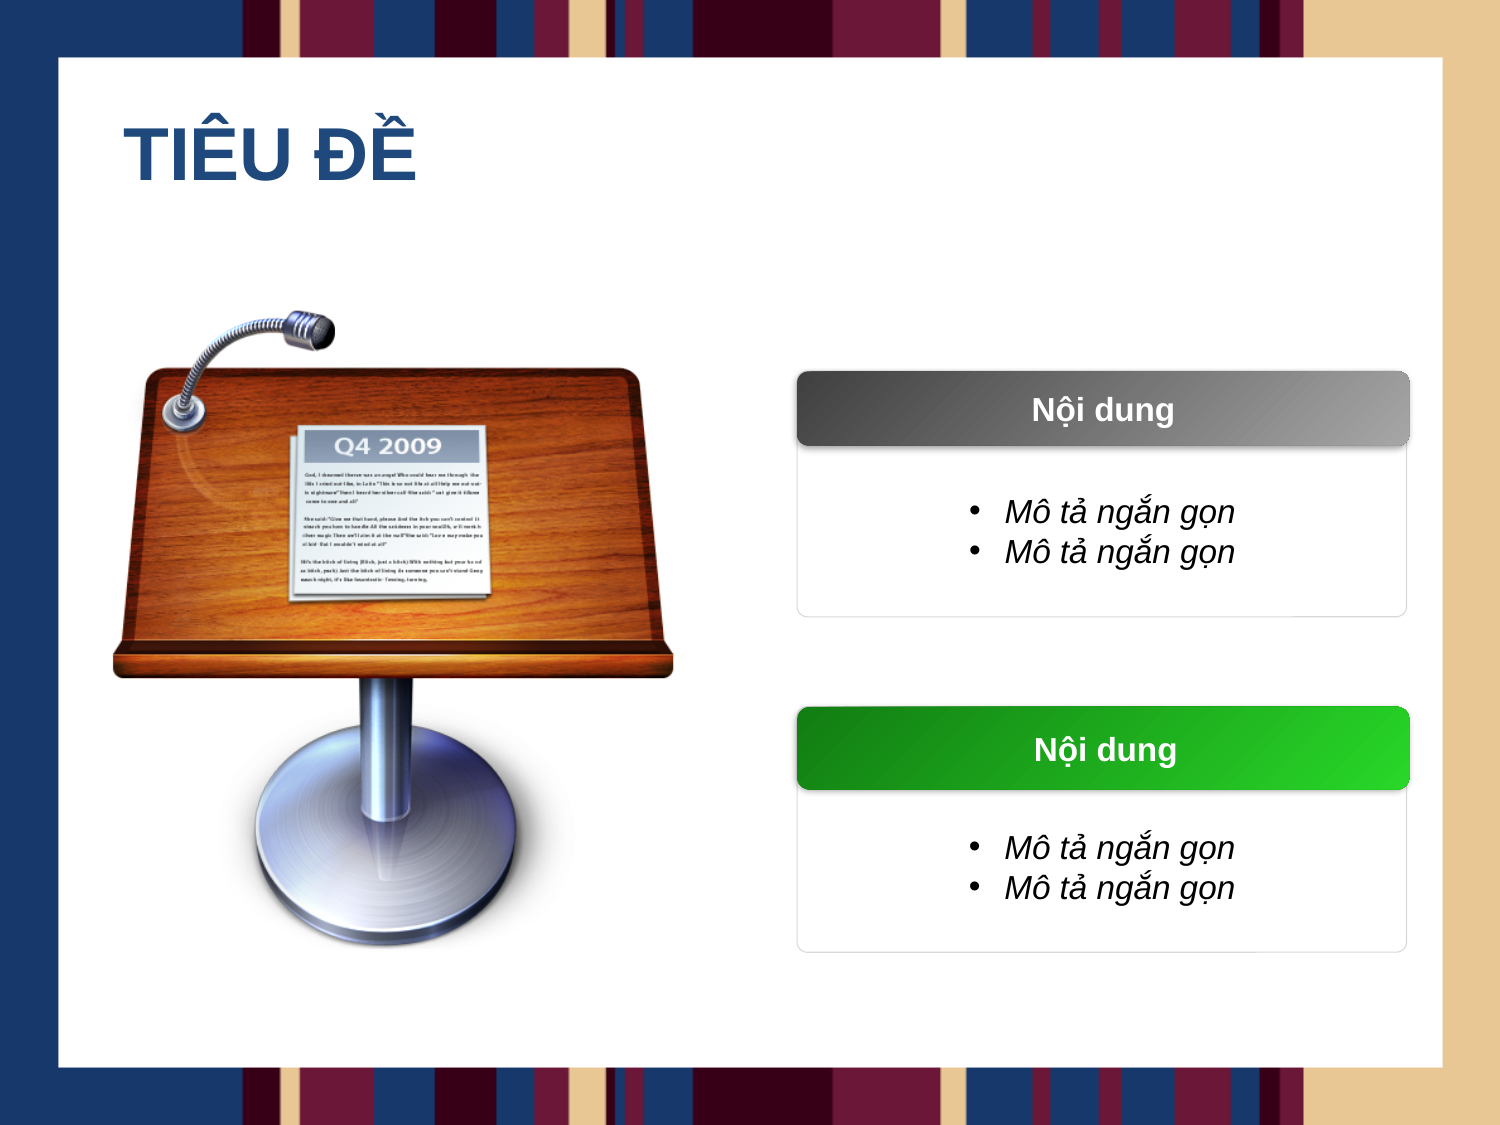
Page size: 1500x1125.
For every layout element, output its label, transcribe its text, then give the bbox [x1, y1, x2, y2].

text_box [796, 706, 1410, 953]
picture [0, 0, 1500, 1125]
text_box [796, 371, 1410, 618]
text_box tiêu đỀ [108, 86, 973, 215]
